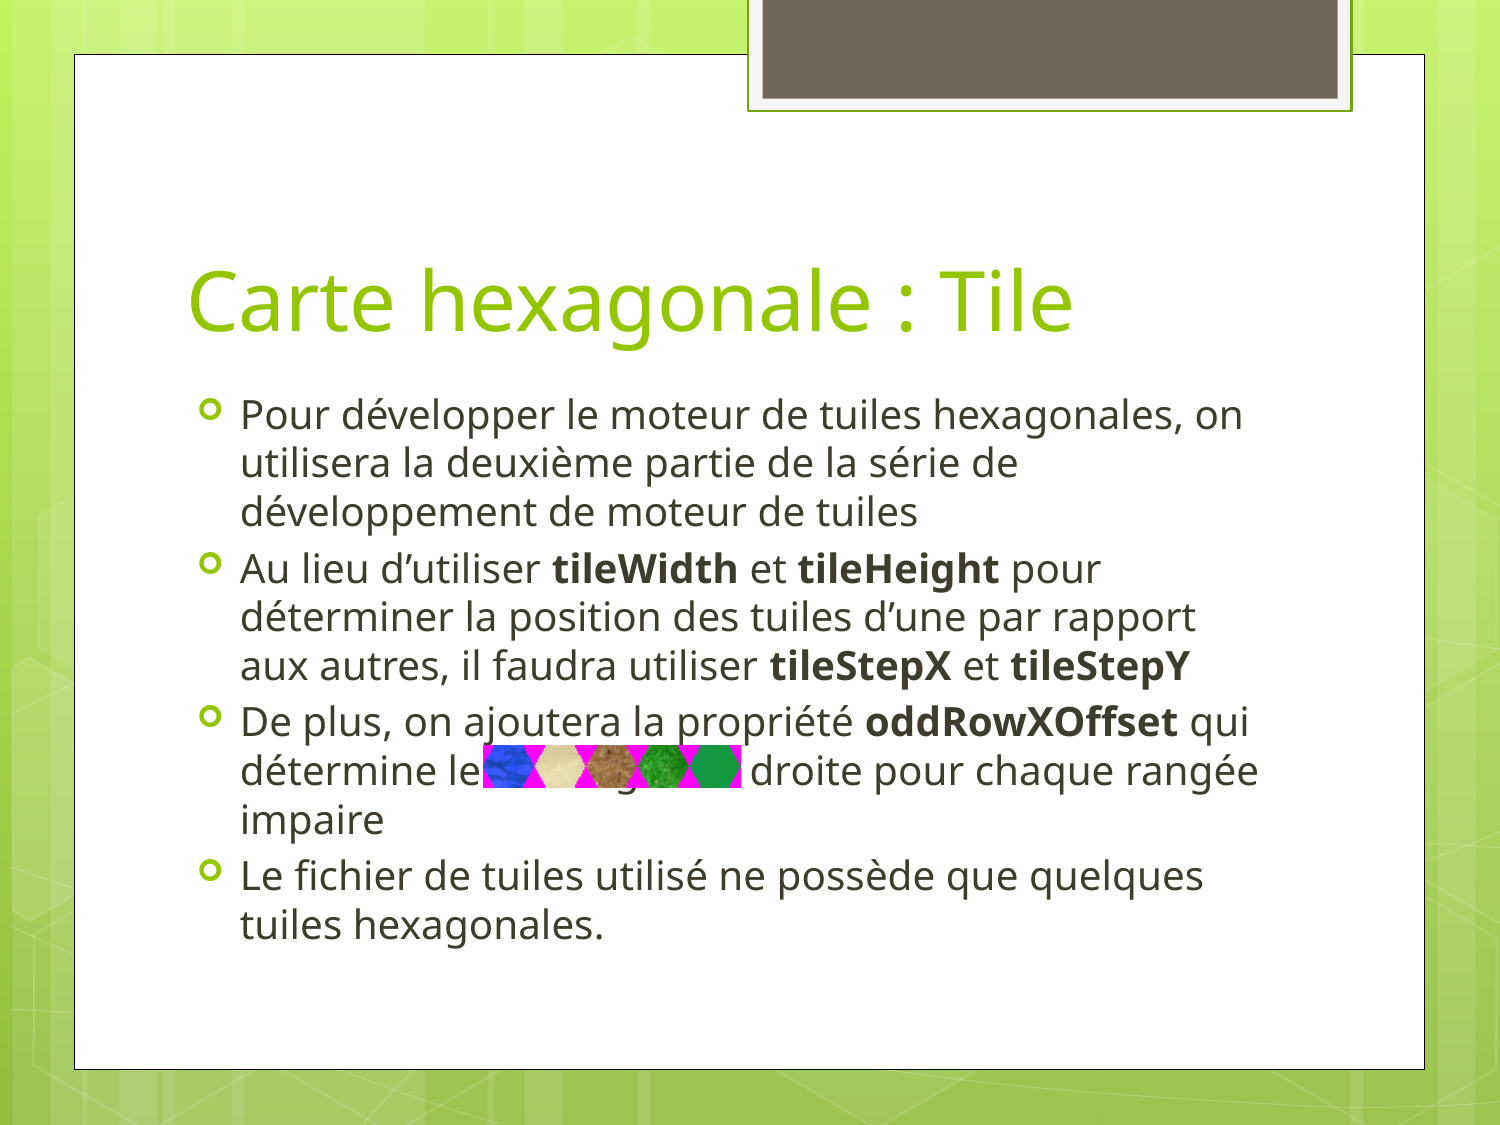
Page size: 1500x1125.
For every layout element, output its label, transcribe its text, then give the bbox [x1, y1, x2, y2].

picture [482, 745, 742, 788]
title Carte hexagonale : Tile [171, 168, 1324, 357]
list Pour développer le moteur de tuiles hexagonales, on utilisera la deuxième partie de la série de développement de moteur de tuiles Au lieu d’utiliser tileWidth et tileHeight pour déterminer la position des tuiles d’une par rapport aux autres, il faudra utiliser tileStepX et tileStepY De plus, on ajoutera la propriété oddRowXOffset qui détermine le décalage à la droite pour chaque rangée impaire Le fichier de tuiles utilisé ne possède que quelques tuiles hexagonales. [171, 381, 1283, 957]
